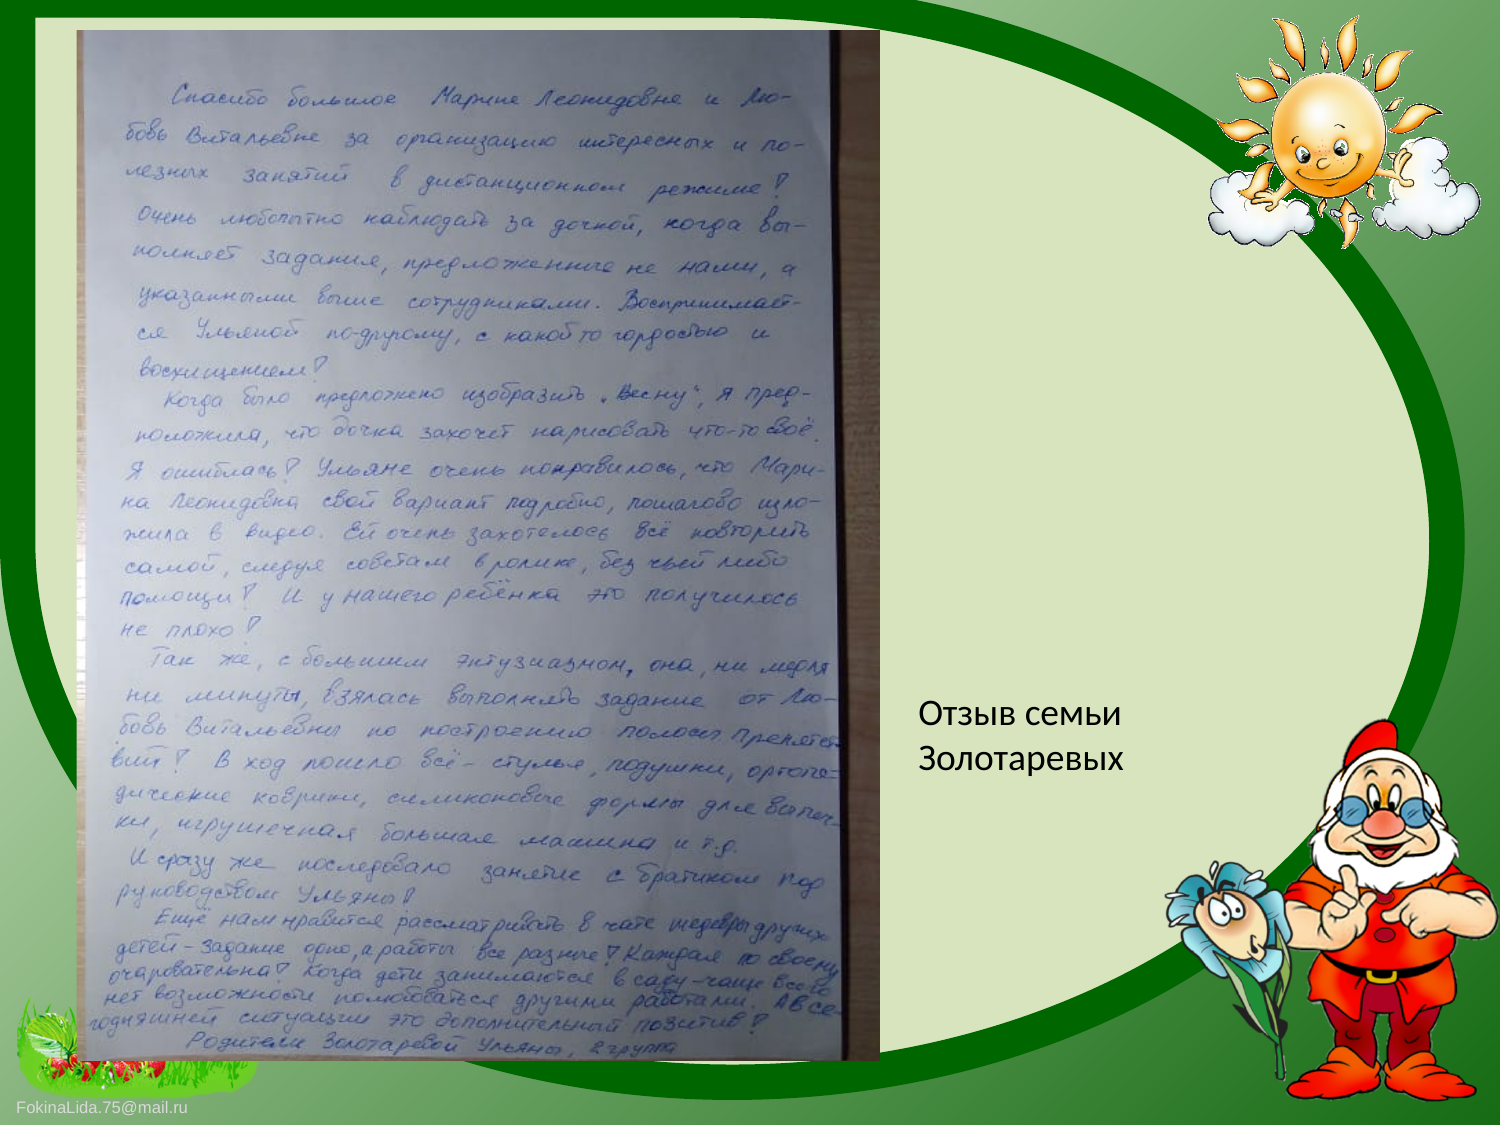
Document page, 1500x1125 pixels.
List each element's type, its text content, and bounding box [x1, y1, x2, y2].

picture [1198, 0, 1500, 257]
text_box Отзыв семьи Золотаревых [903, 680, 1329, 786]
picture [17, 30, 881, 1101]
picture [1163, 716, 1500, 1104]
